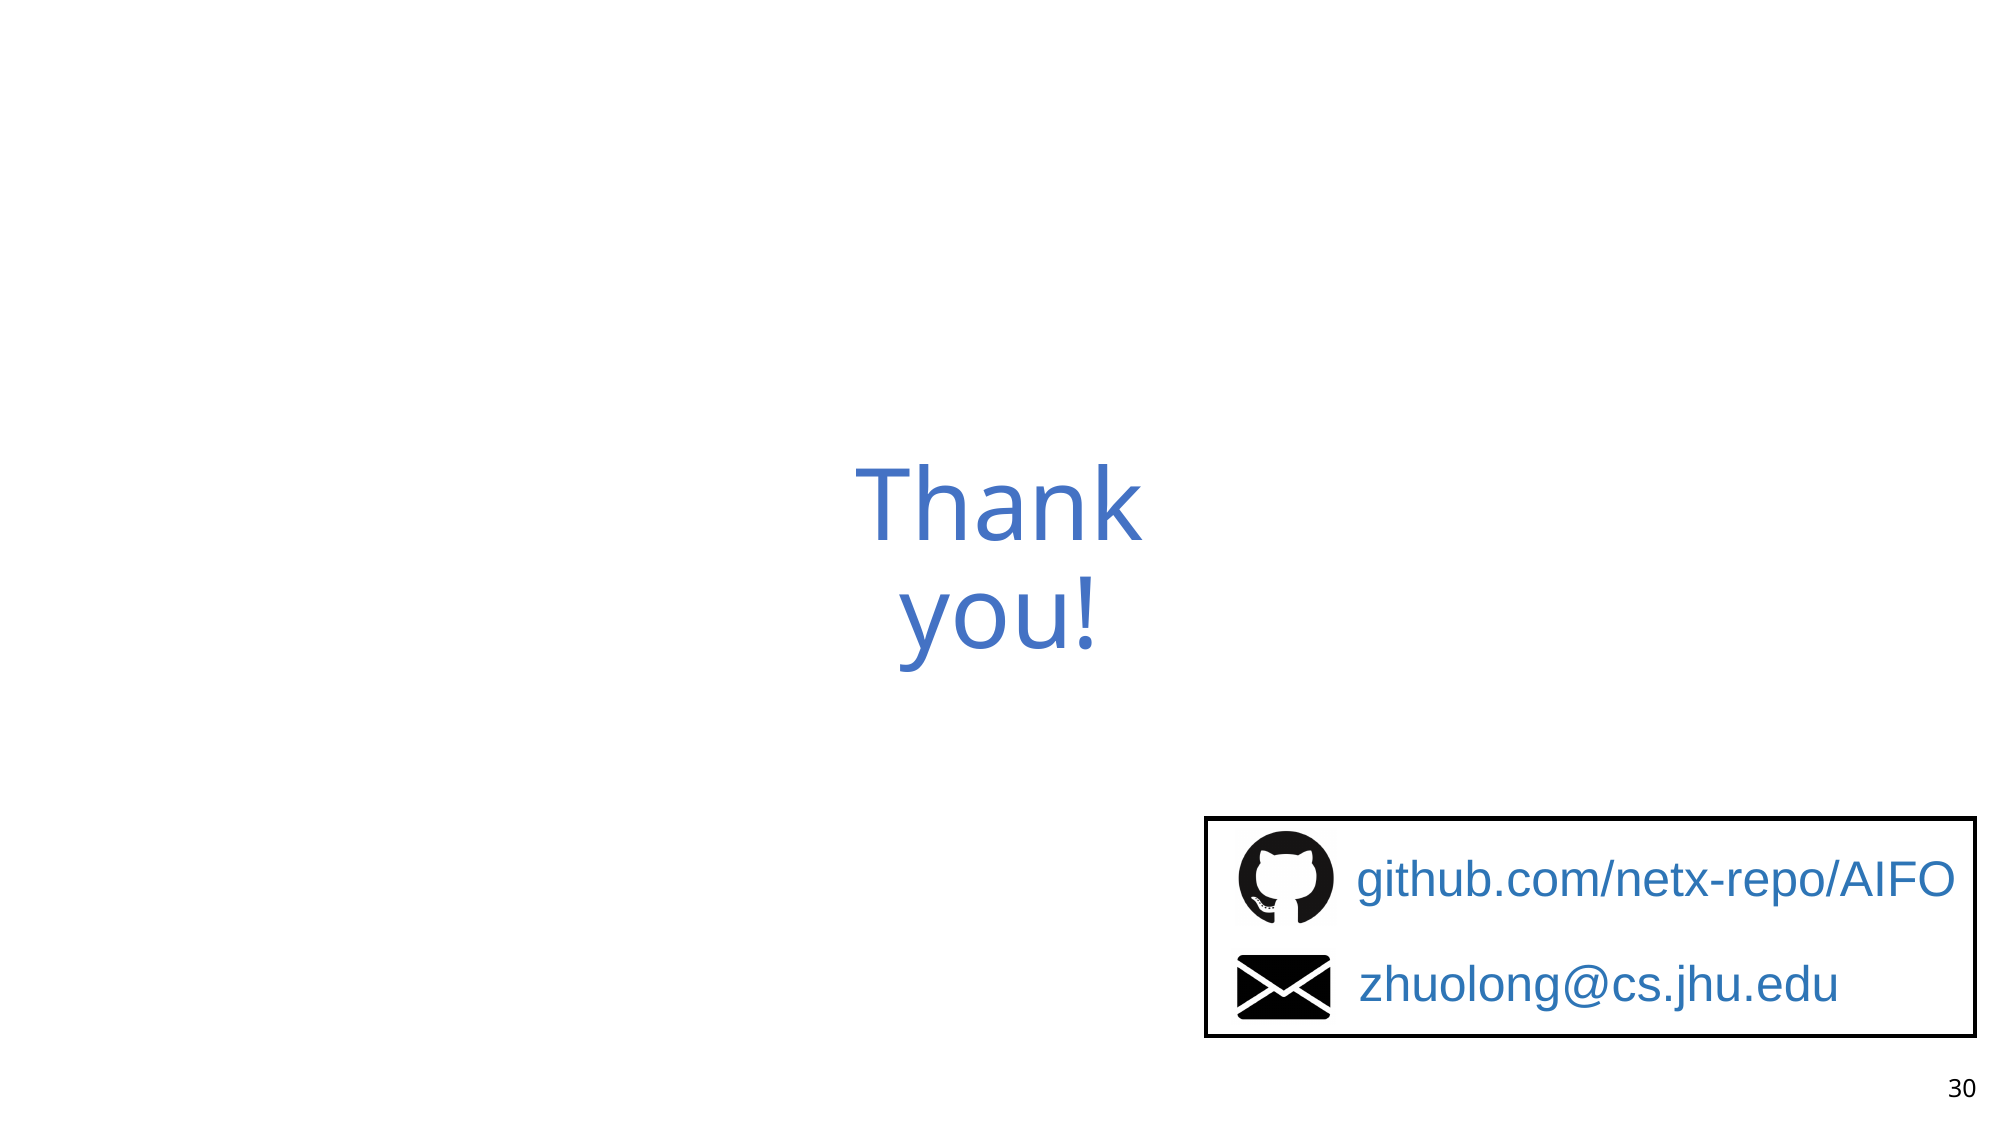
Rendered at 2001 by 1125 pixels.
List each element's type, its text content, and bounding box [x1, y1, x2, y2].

text_box [1205, 817, 1976, 1037]
slide_number 29 [1541, 1059, 1992, 1120]
title Thank you! [730, 453, 1270, 672]
picture [1235, 828, 1337, 926]
picture [1231, 948, 1336, 1025]
